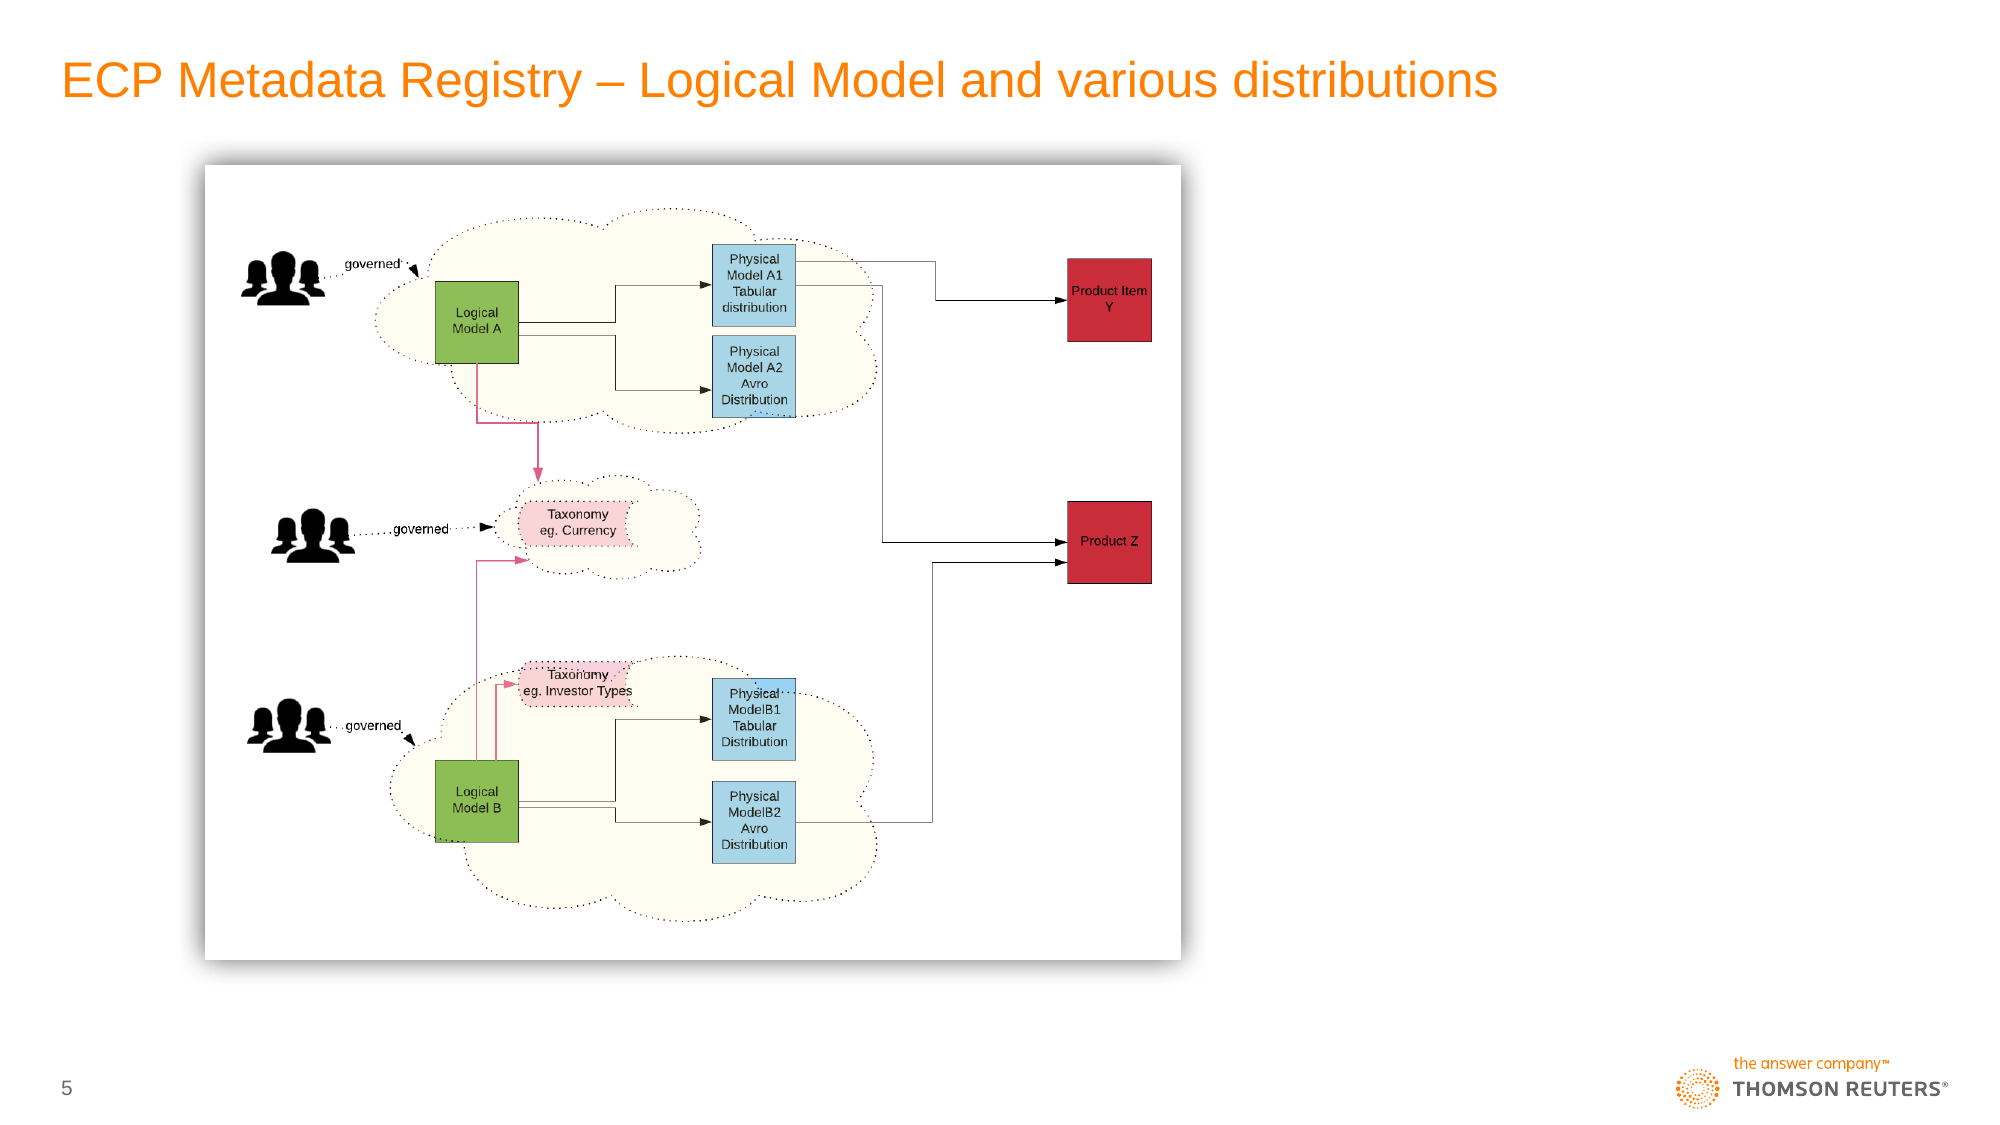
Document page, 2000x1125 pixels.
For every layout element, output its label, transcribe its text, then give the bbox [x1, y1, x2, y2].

slide_number 5 [61, 1074, 125, 1125]
picture [205, 165, 1182, 960]
title ECP Metadata Registry – Logical Model and various distributions [61, 47, 1750, 118]
